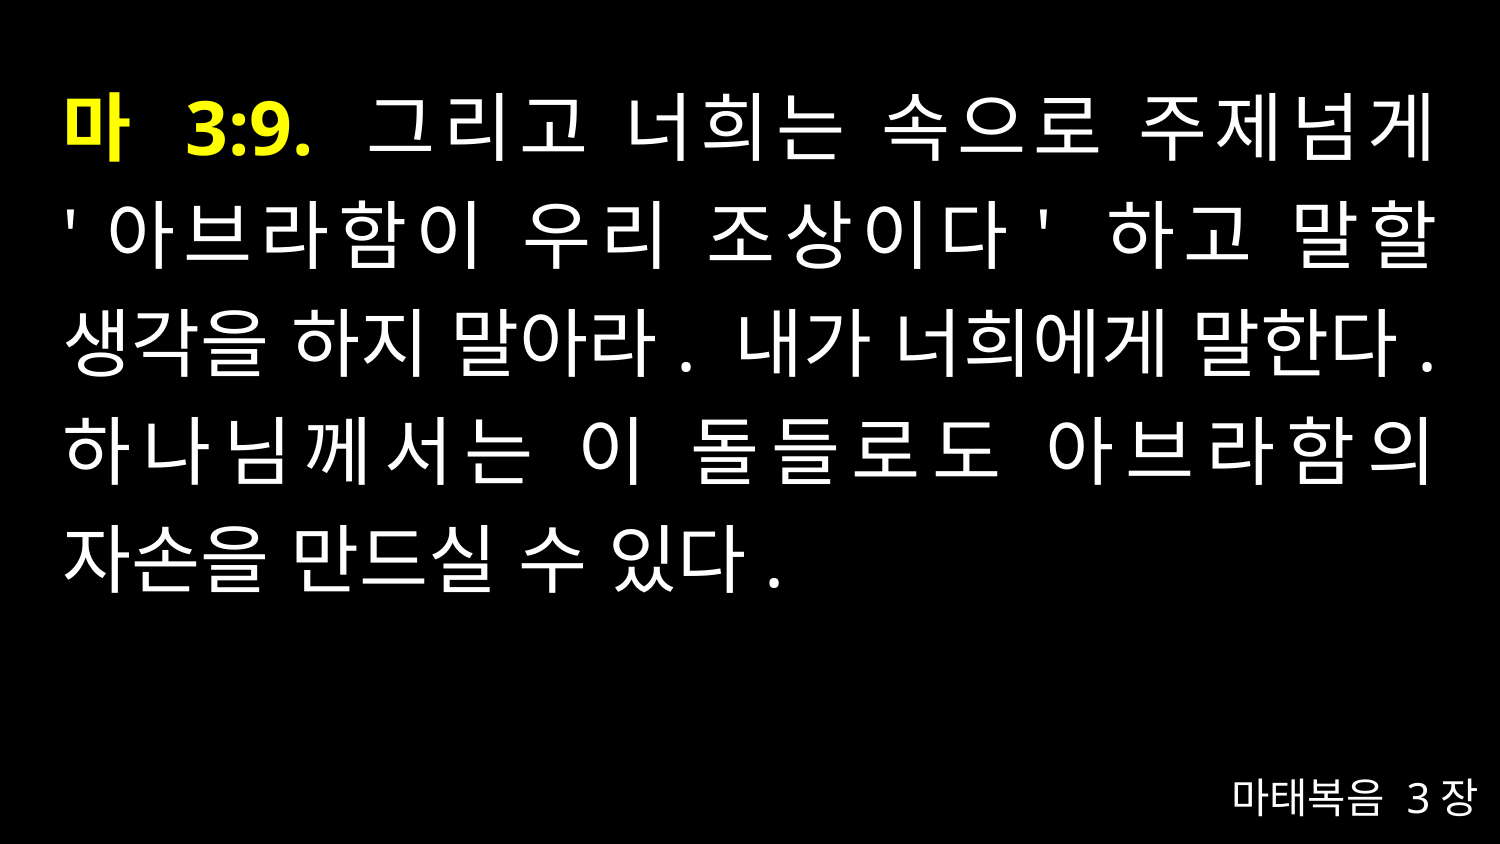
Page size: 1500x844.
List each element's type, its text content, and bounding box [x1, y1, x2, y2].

subtitle 마태복음 3장 [916, 770, 1500, 844]
title 마 3:9. 그리고 너희는 속으로 주제넘게 '아브라함이 우리 조상이다' 하고 말할 생각을 하지 말아라. 내가 너희에게 말한다. 하나님께서는 이 돌들로도 아브라함의 자손을 만드실 수 있다. [0, 0, 1500, 844]
